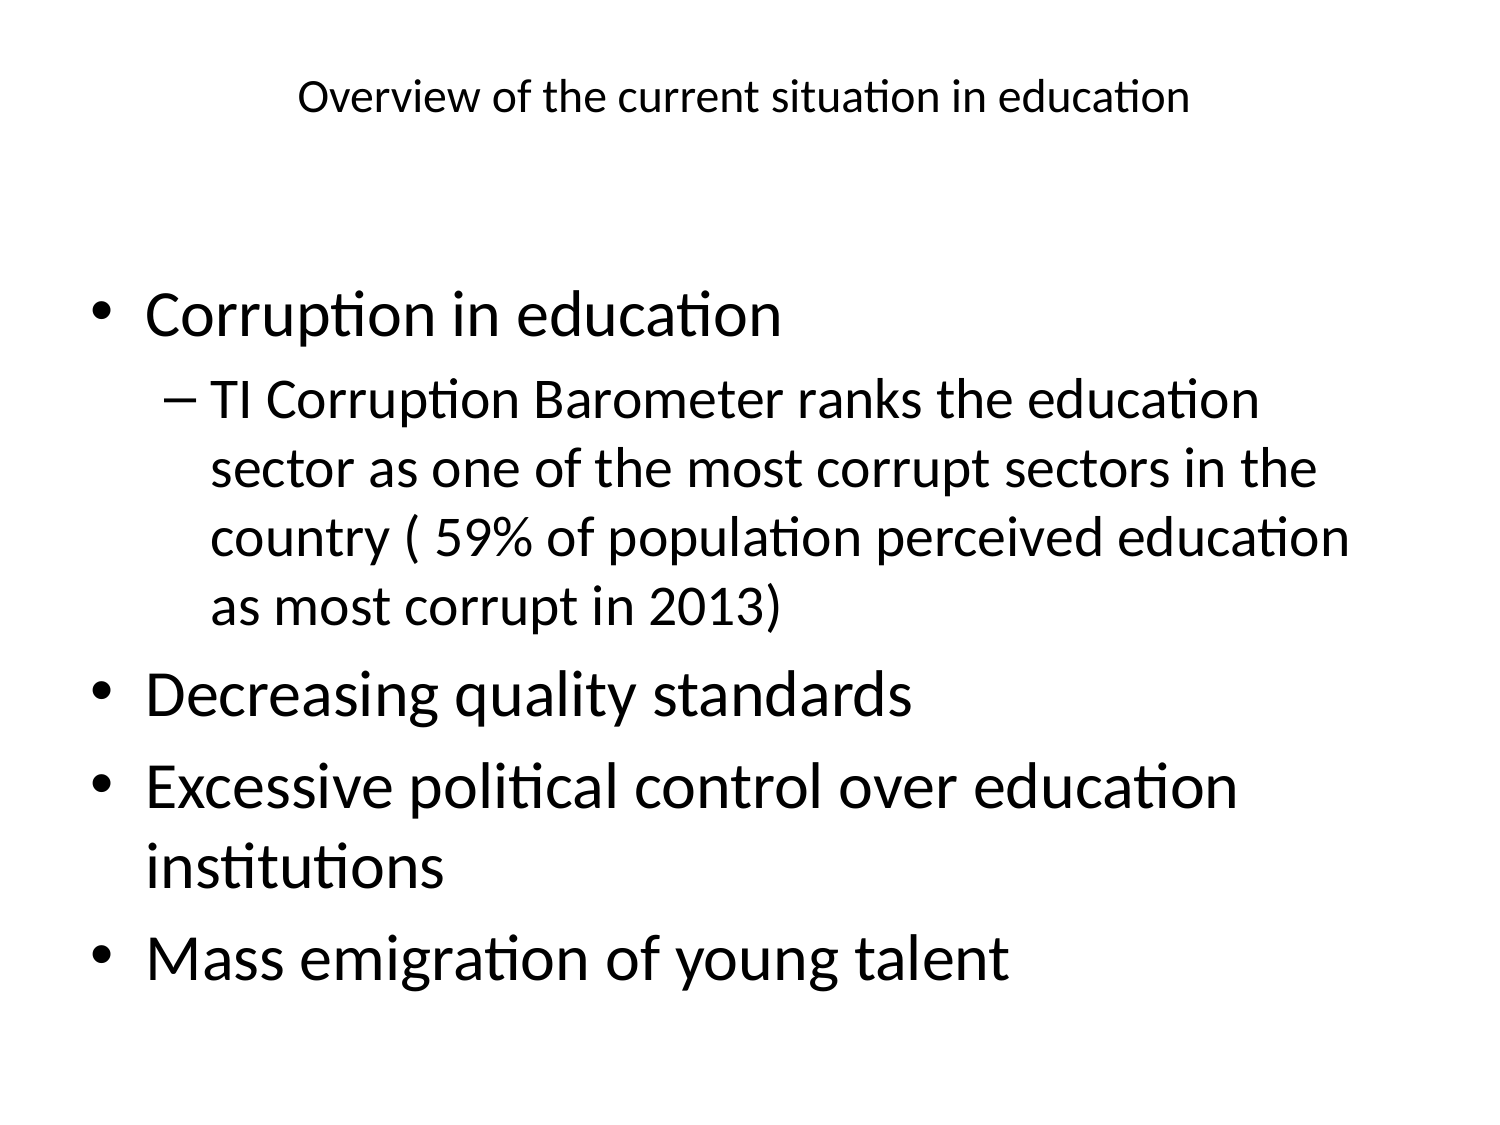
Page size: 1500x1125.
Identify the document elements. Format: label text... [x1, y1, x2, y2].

list Corruption in education TI Corruption Barometer ranks the education sector as one of the most corrupt sectors in the country ( 59% of population perceived education as most corrupt in 2013) Decreasing quality standards Excessive political control over education institutions Mass emigration of young talent [75, 262, 1425, 1005]
title Overview of the current situation in education [75, 0, 1425, 188]
